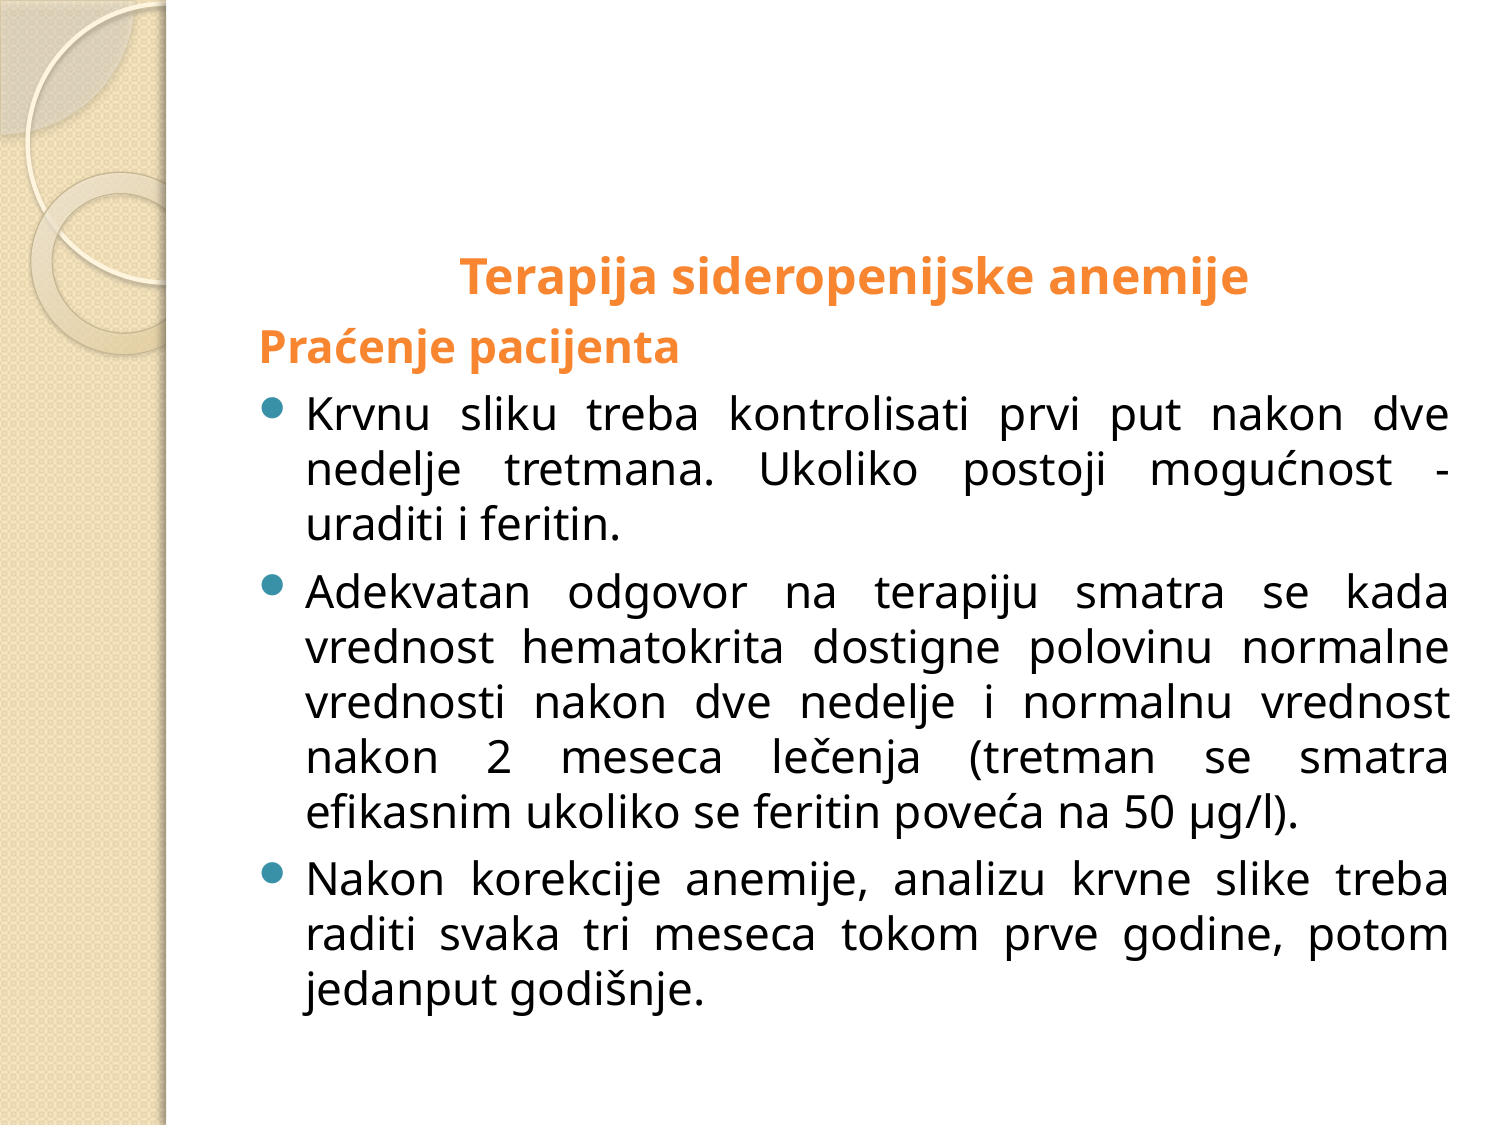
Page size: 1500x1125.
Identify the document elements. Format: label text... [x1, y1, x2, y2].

list Terapija sideropenijske anemije Praćenje pacijenta Krvnu sliku treba kontrolisati prvi put nakon dve nedelje tretmana. Ukoliko postoji mogućnost - uraditi i feritin. Adekvatan odgovor na terapiju smatra se kada vrednost hematokrita dostigne polovinu normalne vrednosti nakon dve nedelje i normalnu vrednost nakon 2 meseca lečenja (tretman se smatra efikasnim ukoliko se feritin poveća na 50 μg/l). Nakon korekcije anemije, analizu krvne slike treba raditi svaka tri meseca tokom prve godine, potom jedanput godišnje. [230, 237, 1466, 1106]
